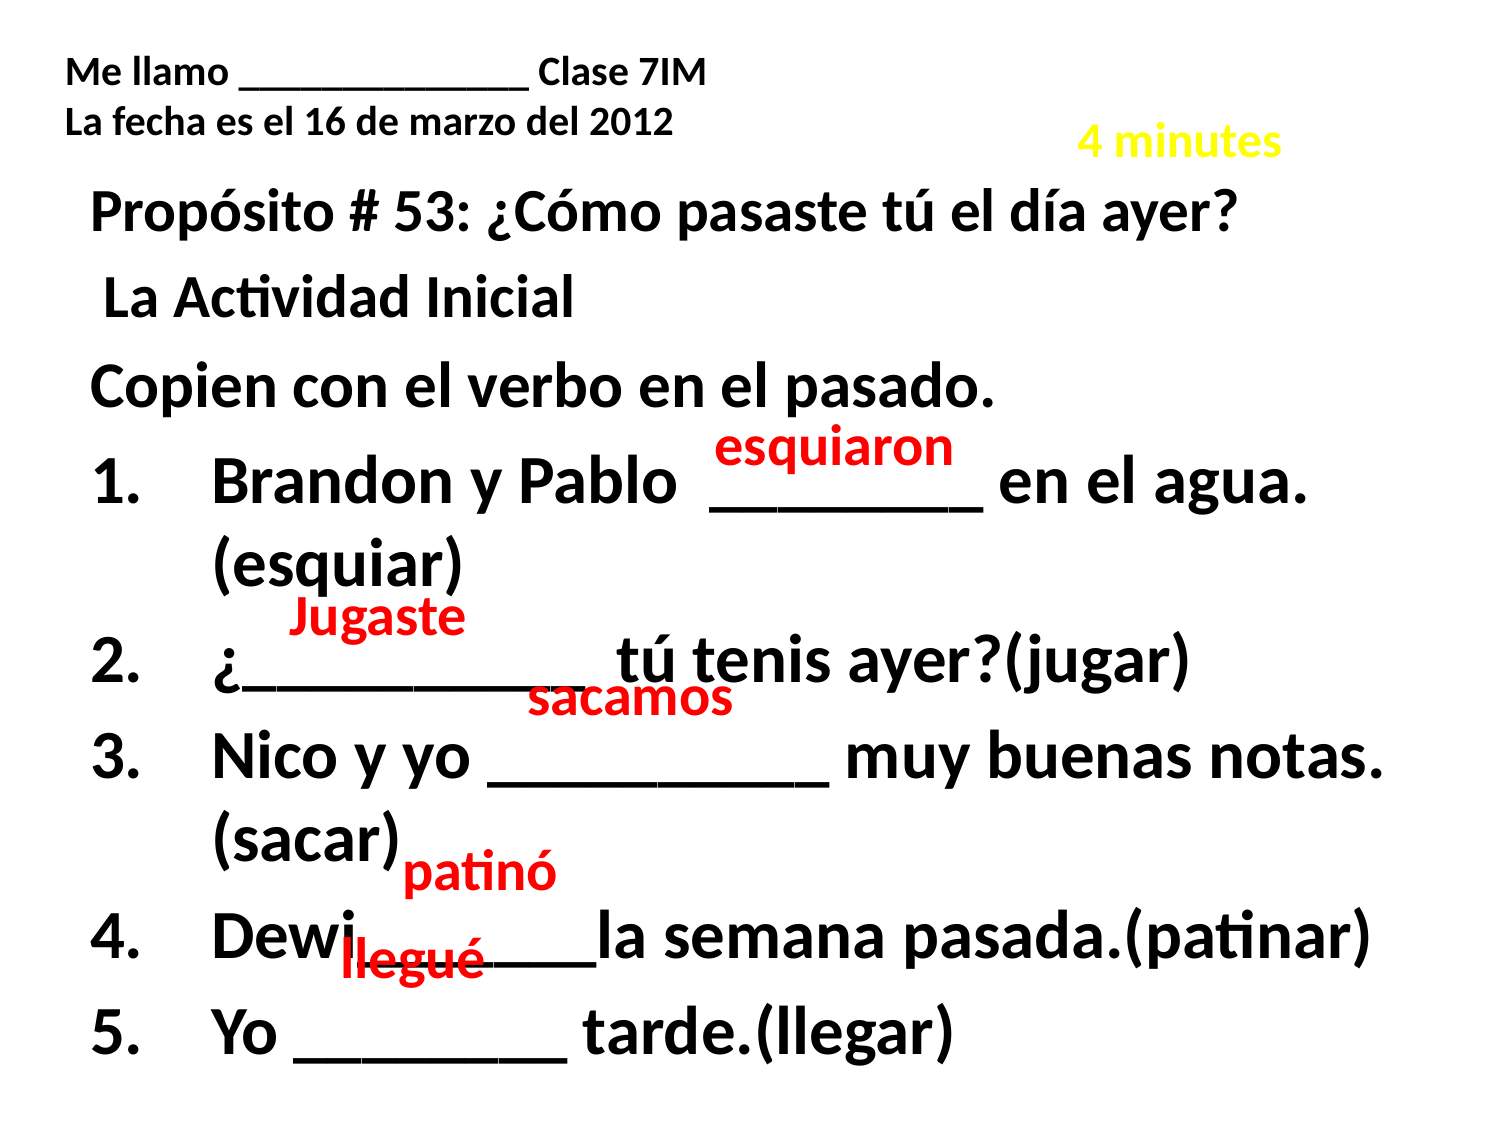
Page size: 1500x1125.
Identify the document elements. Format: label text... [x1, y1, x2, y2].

text_box llegué [312, 912, 575, 998]
text_box Propósito # 53: ¿Cómo pasaste tú el día ayer? La Actividad Inicial Copien con el verbo en el pasado. Brandon y Pablo ________ en el agua. (esquiar) ¿__________ tú tenis ayer?(jugar) Nico y yo __________ muy buenas notas. (sacar) Dewi_______la semana pasada.(patinar) Yo ________ tarde.(llegar) [74, 163, 1413, 1088]
text_box sacamos [512, 650, 838, 735]
text_box Jugaste [274, 499, 563, 655]
text_box Me llamo ______________ Clase 7IM La fecha es el 16 de marzo del 2012 [49, 24, 1400, 163]
text_box 4 minutes [1062, 99, 1450, 175]
text_box patinó [387, 825, 650, 910]
text_box esquiaron [699, 399, 975, 485]
